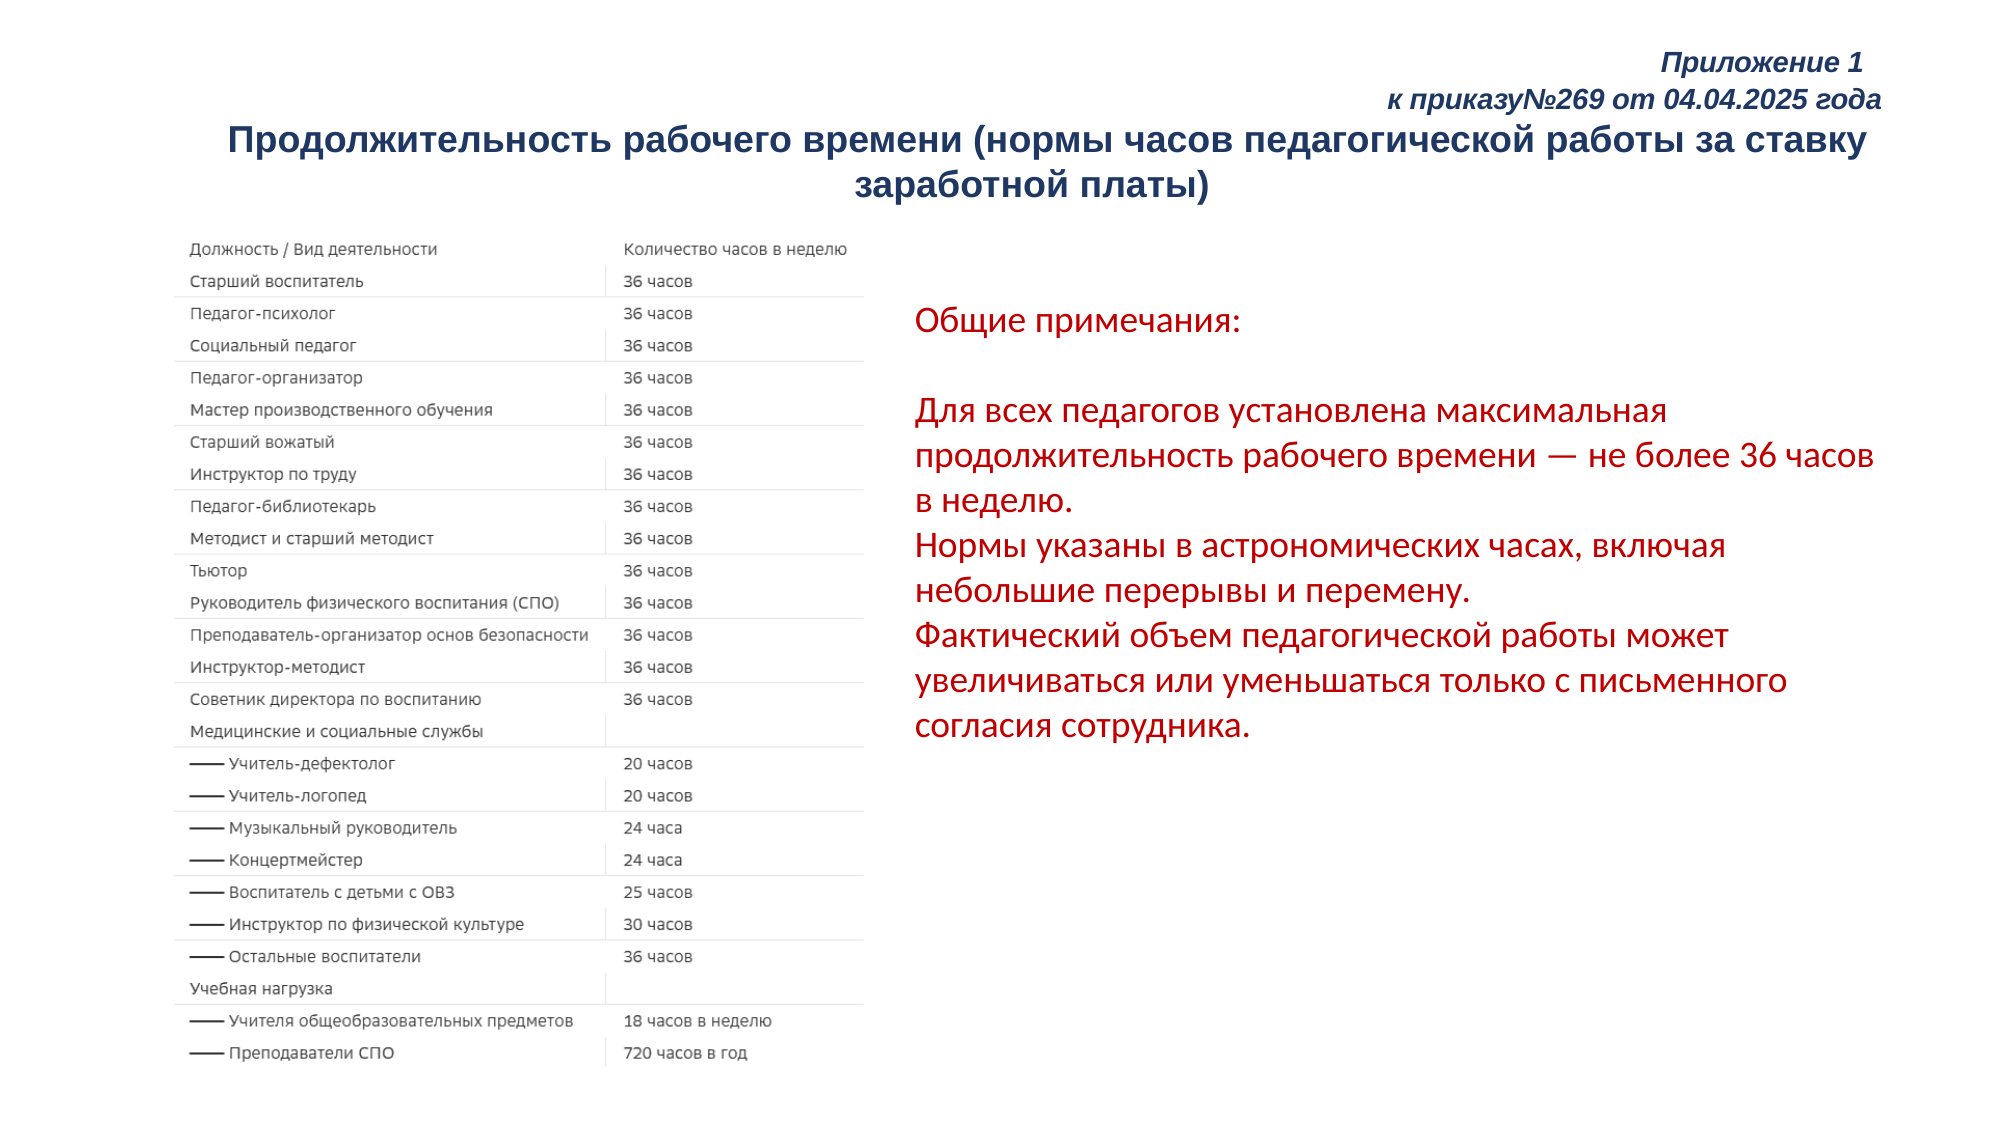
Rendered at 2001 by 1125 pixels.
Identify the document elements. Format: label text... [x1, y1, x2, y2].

picture [174, 228, 866, 1067]
title Приложение 1 к приказу№269 от 04.04.2025 года Продолжительность рабочего времени (нормы часов педагогической работы за ставку заработной платы) [150, 35, 1925, 230]
text_box Общие примечания: Для всех педагогов установлена максимальная продолжительность рабочего времени — не более 36 часов в неделю. Нормы указаны в астрономических часах, включая небольшие перерывы и перемену. Фактический объем педагогической работы может увеличиваться или уменьшаться только с письменного согласия сотрудника. [900, 287, 1900, 753]
